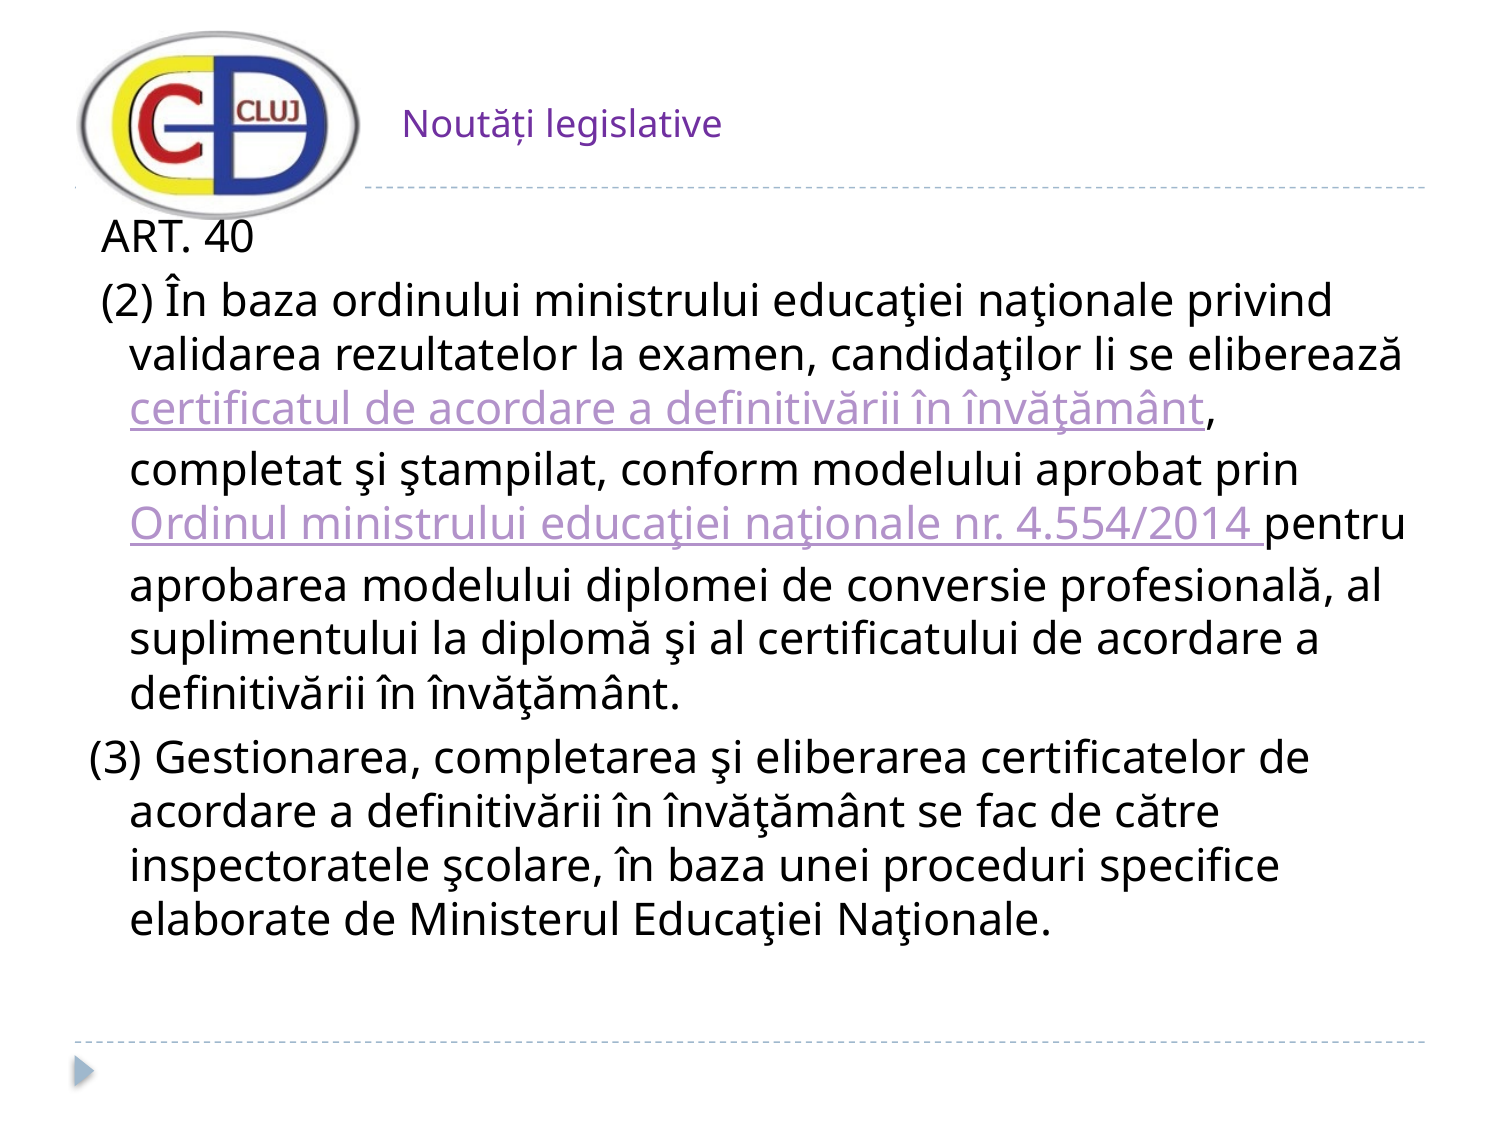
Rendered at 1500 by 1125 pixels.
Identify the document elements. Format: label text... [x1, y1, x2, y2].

list ART. 40 (2) În baza ordinului ministrului educaţiei naţionale privind validarea rezultatelor la examen, candidaţilor li se eliberează certificatul de acordare a definitivării în învăţământ, completat şi ştampilat, conform modelului aprobat prin Ordinul ministrului educaţiei naţionale nr. 4.554/2014 pentru aprobarea modelului diplomei de conversie profesională, al suplimentului la diplomă şi al certificatului de acordare a definitivării în învăţământ. (3) Gestionarea, completarea şi eliberarea certificatelor de acordare a definitivării în învăţământ se fac de către inspectoratele şcolare, în baza unei proceduri specifice elaborate de Ministerul Educaţiei Naţionale. [75, 200, 1425, 1010]
picture [76, 30, 361, 200]
title Noutăţi legislative [386, 45, 1425, 153]
